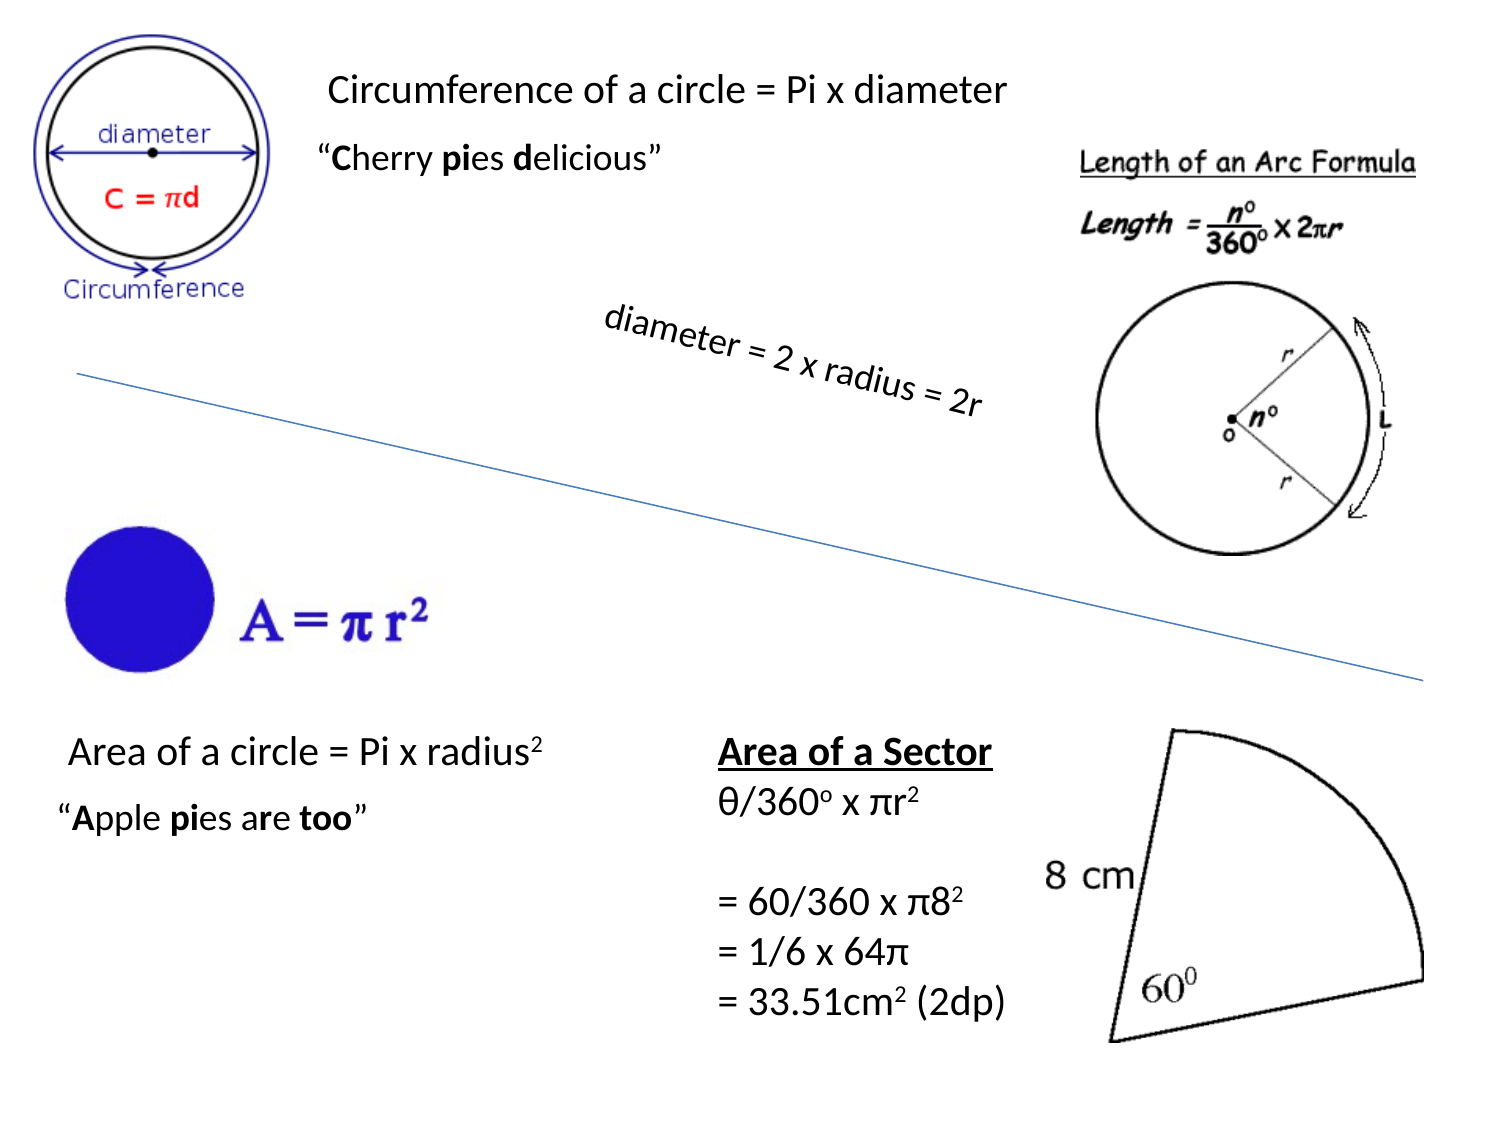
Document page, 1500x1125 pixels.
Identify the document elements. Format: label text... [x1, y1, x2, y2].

text_box “Apple pies are too” [41, 785, 561, 846]
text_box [76, 373, 1424, 681]
text_box Area of a circle = Pi x radius2 [53, 716, 680, 781]
picture [1080, 148, 1416, 373]
text_box Area of a Sector θ/360o x πr2 = 60/360 x π82 = 1/6 x 64π = 33.51cm2 (2dp) [702, 716, 1093, 1081]
picture [40, 503, 511, 739]
text_box diameter = 2 x radius = 2r [584, 278, 974, 371]
picture [29, 30, 275, 305]
text_box “Cherry pies delicious” [301, 125, 821, 186]
picture [1045, 727, 1424, 1044]
text_box Circumference of a circle = Pi x diameter [312, 54, 1046, 120]
